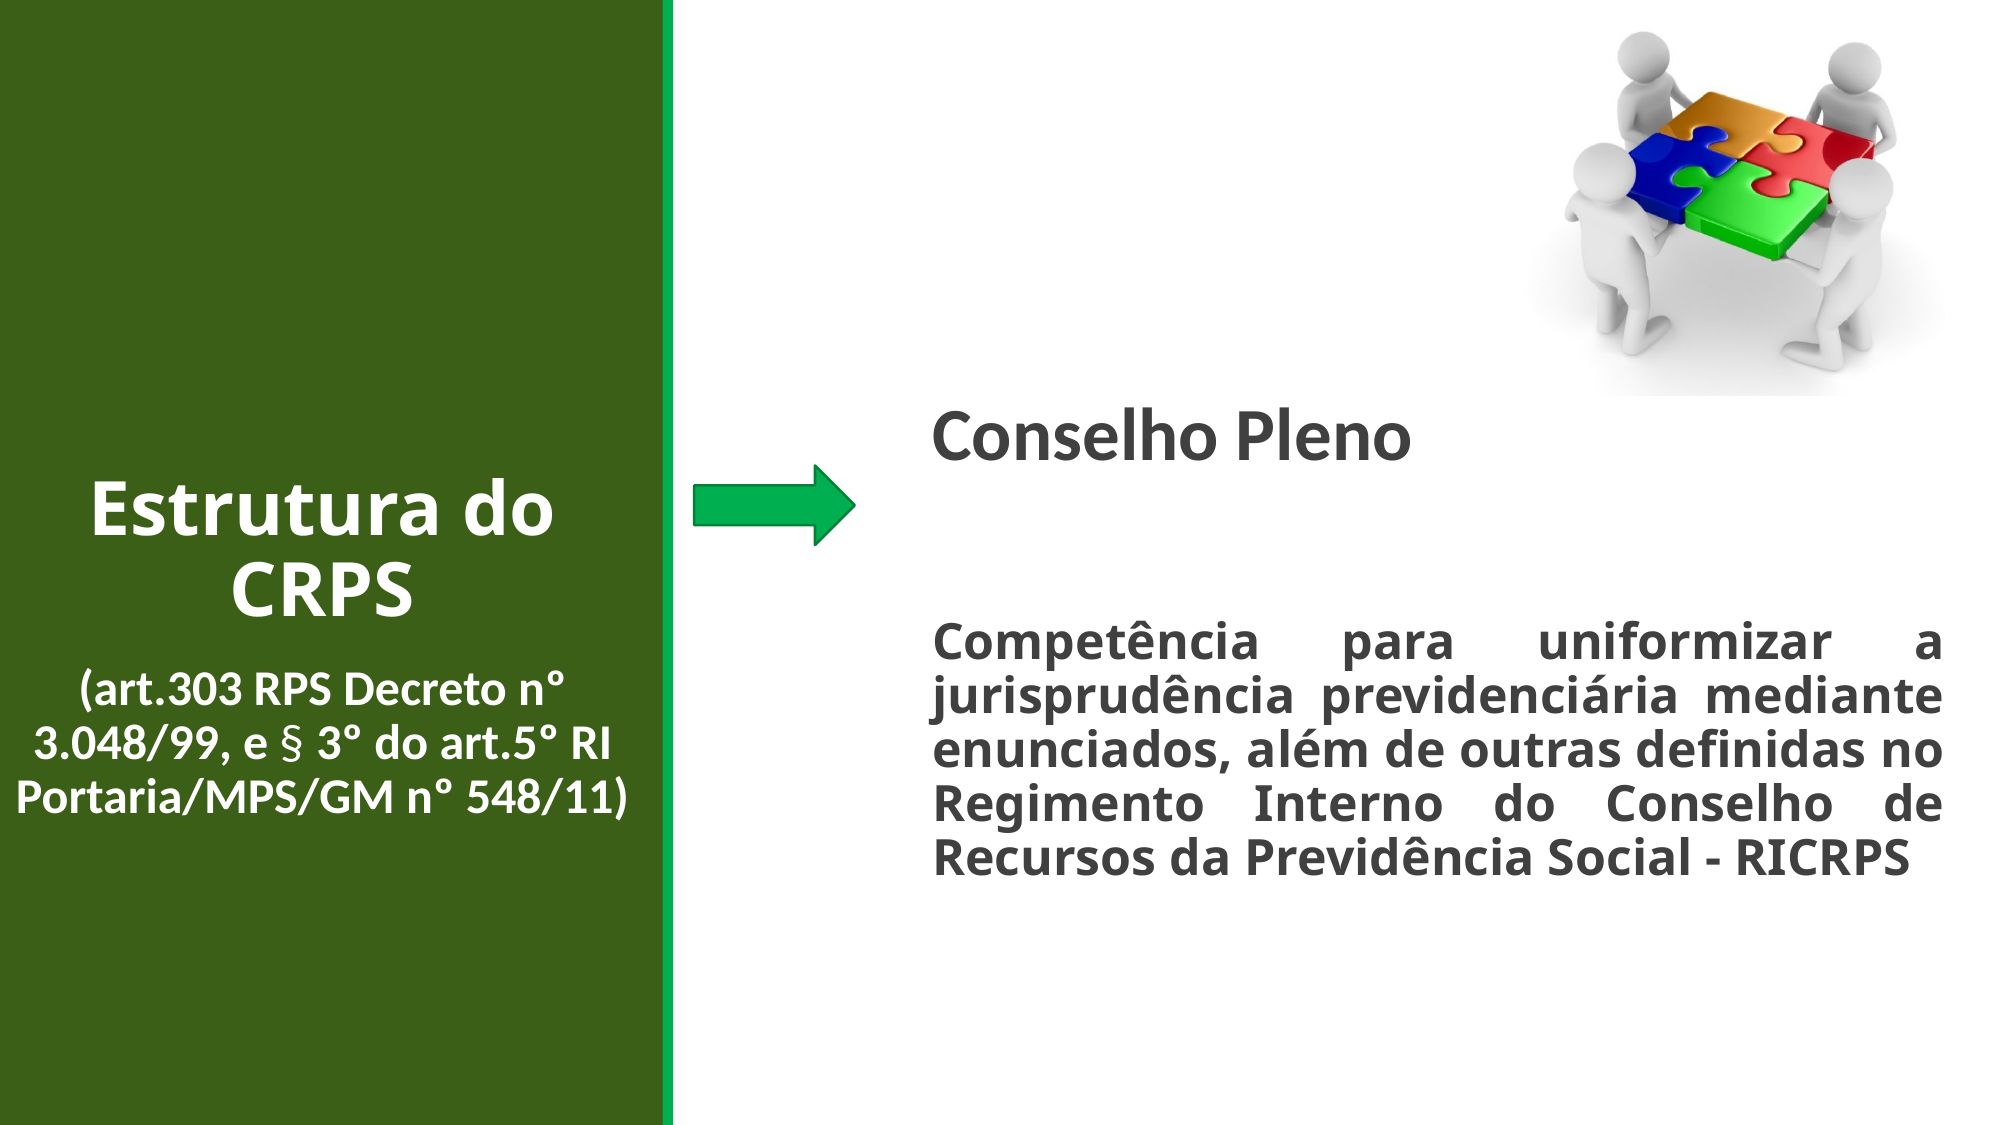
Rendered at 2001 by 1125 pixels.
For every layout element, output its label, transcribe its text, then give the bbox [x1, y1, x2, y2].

list Conselho Pleno Competência para uniformizar a jurisprudência previdenciária mediante enunciados, além de outras definidas no Regimento Interno do Conselho de Recursos da Previdência Social - RICRPS [932, 269, 1945, 1069]
picture [1527, 0, 1946, 397]
list Estrutura do CRPS (art.303 RPS Decreto nº 3.048/99, e § 3º do art.5º RI Portaria/MPS/GM nº 548/11) [0, 463, 646, 1089]
text_box [692, 464, 856, 547]
